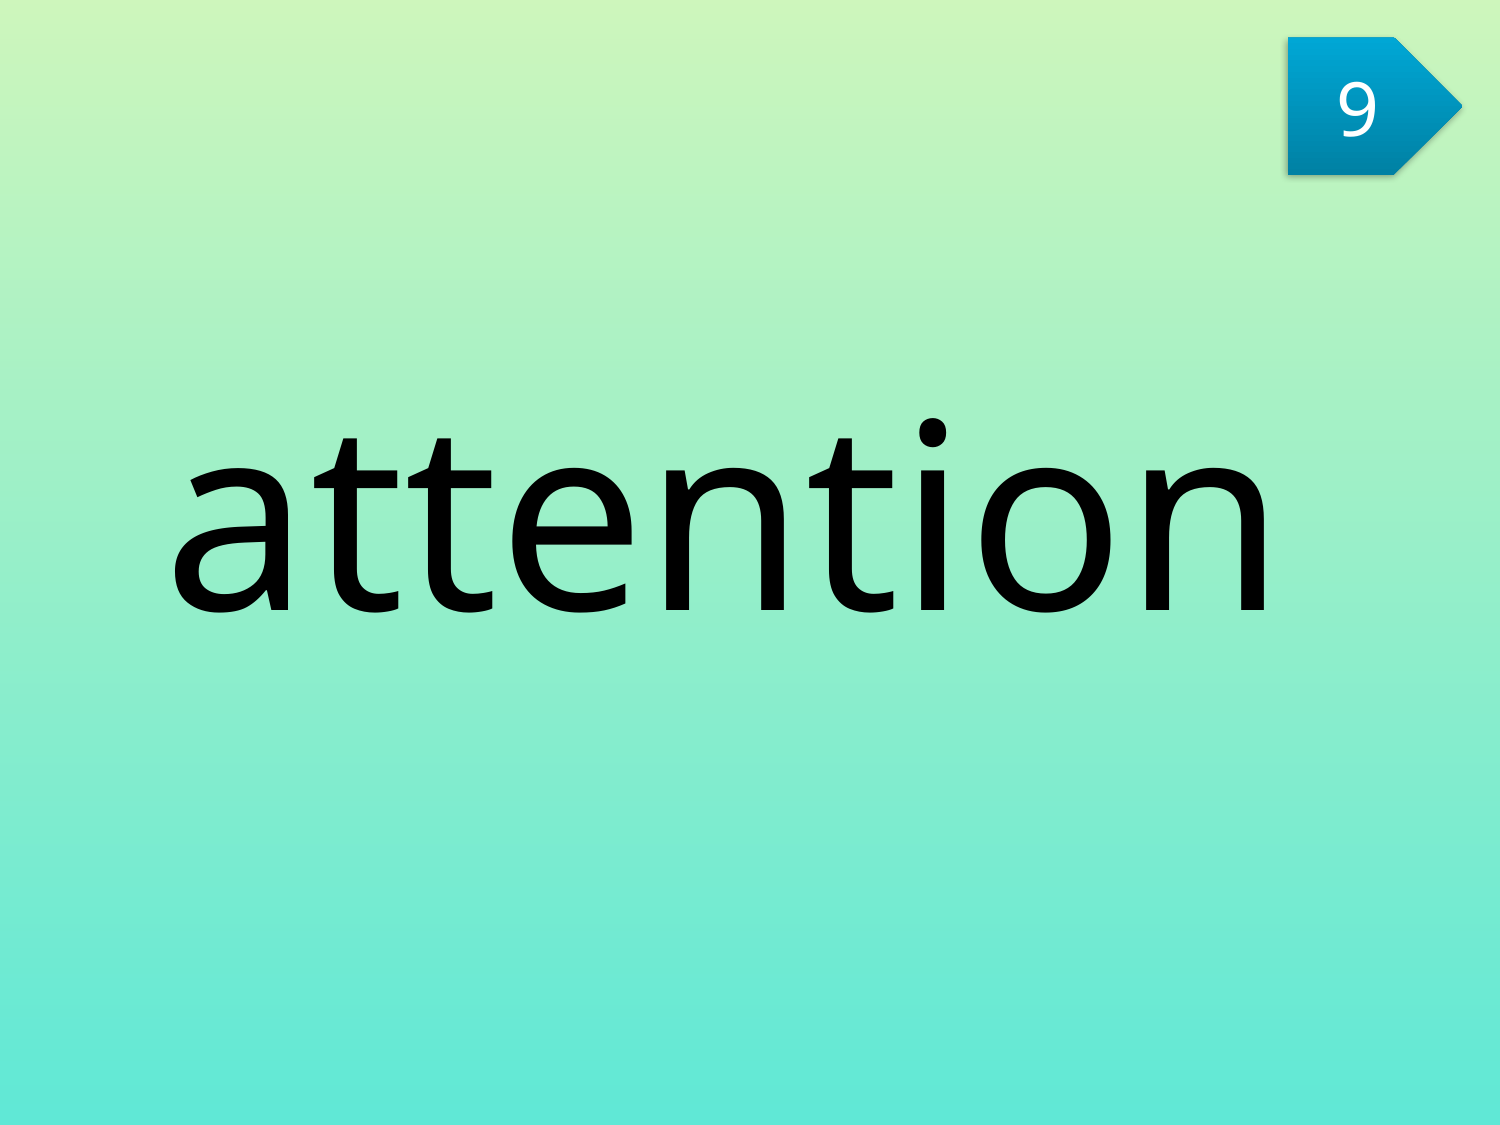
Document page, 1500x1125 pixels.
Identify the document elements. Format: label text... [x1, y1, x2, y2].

text_box 9 [1287, 37, 1463, 175]
title attention [50, 412, 1400, 600]
